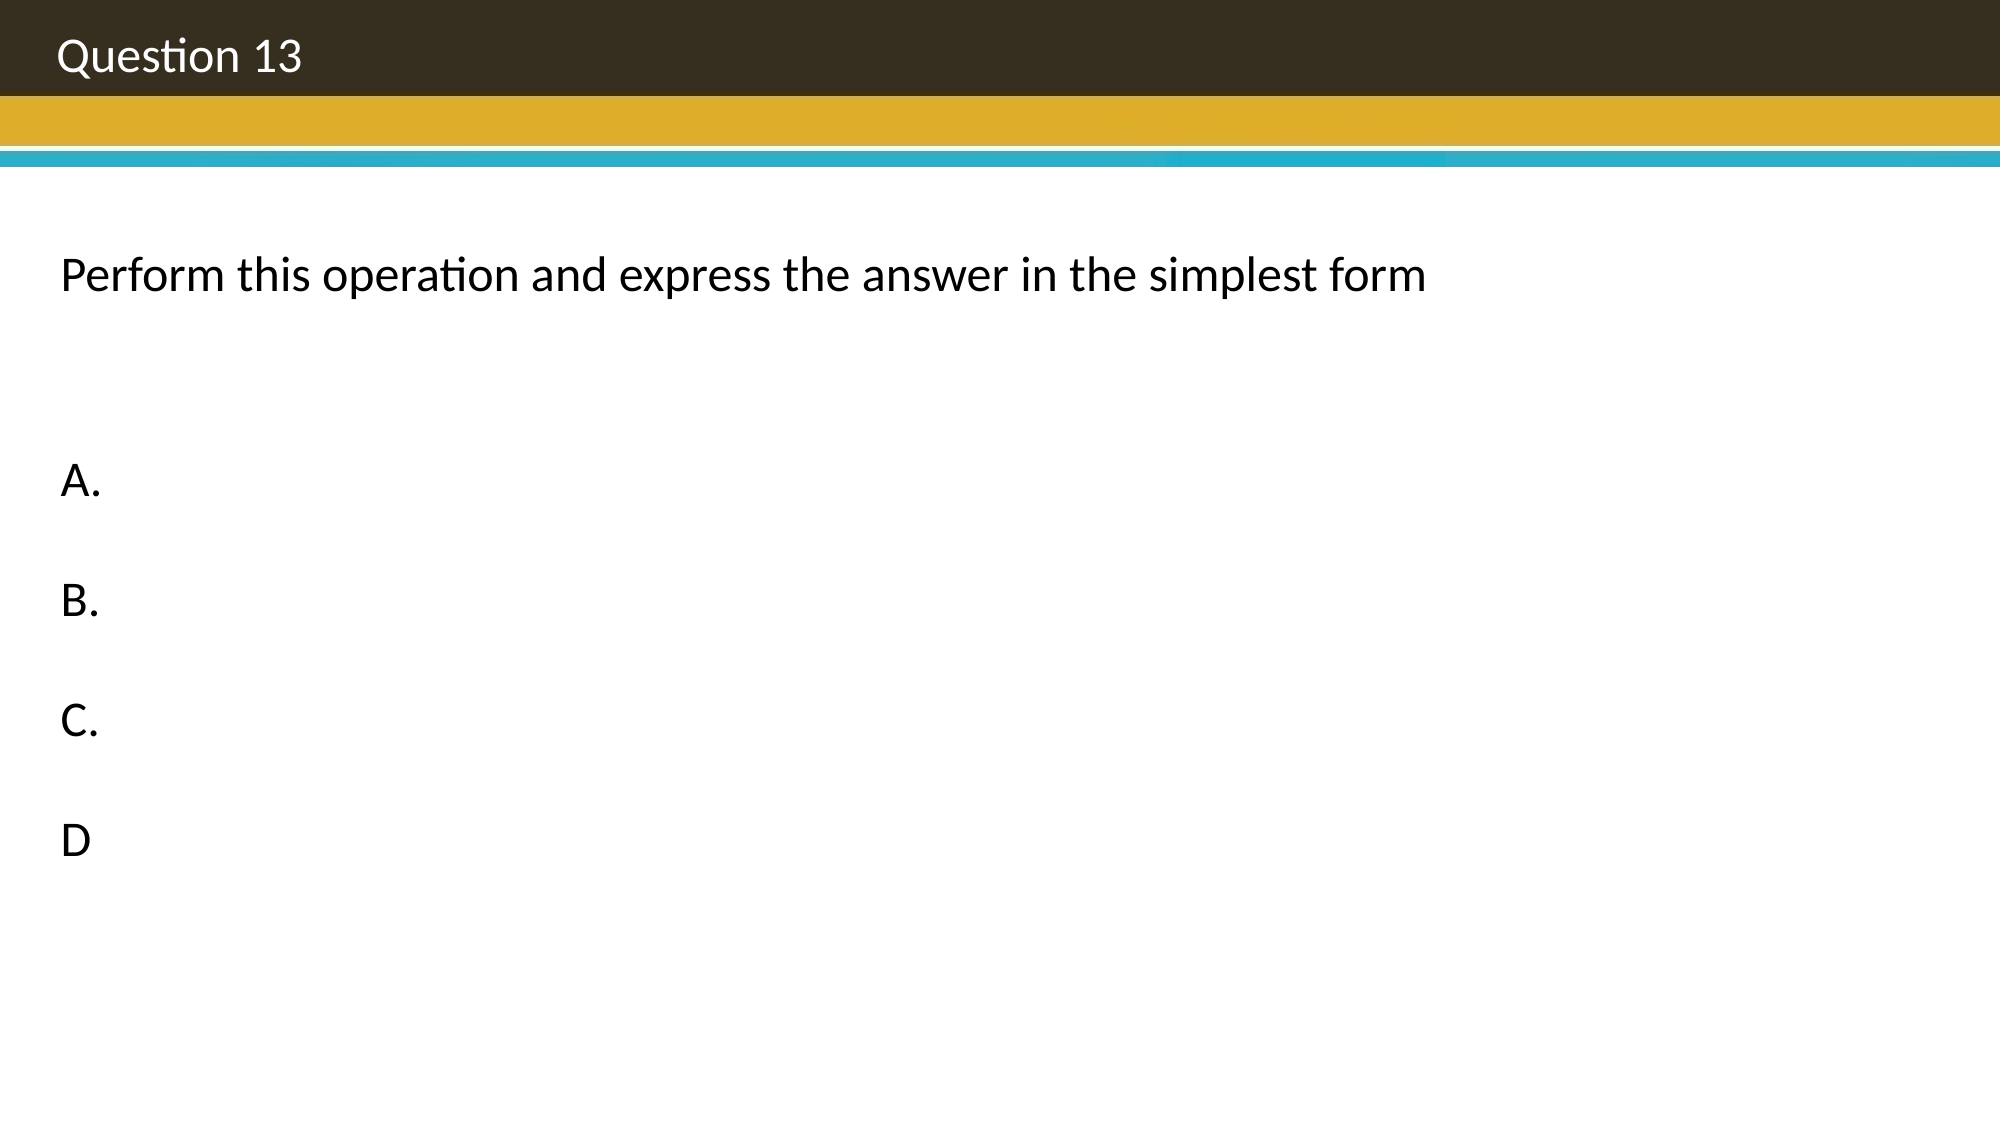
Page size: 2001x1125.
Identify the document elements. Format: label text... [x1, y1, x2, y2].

text_box Question 13 [41, 14, 318, 90]
picture [0, 0, 2000, 167]
